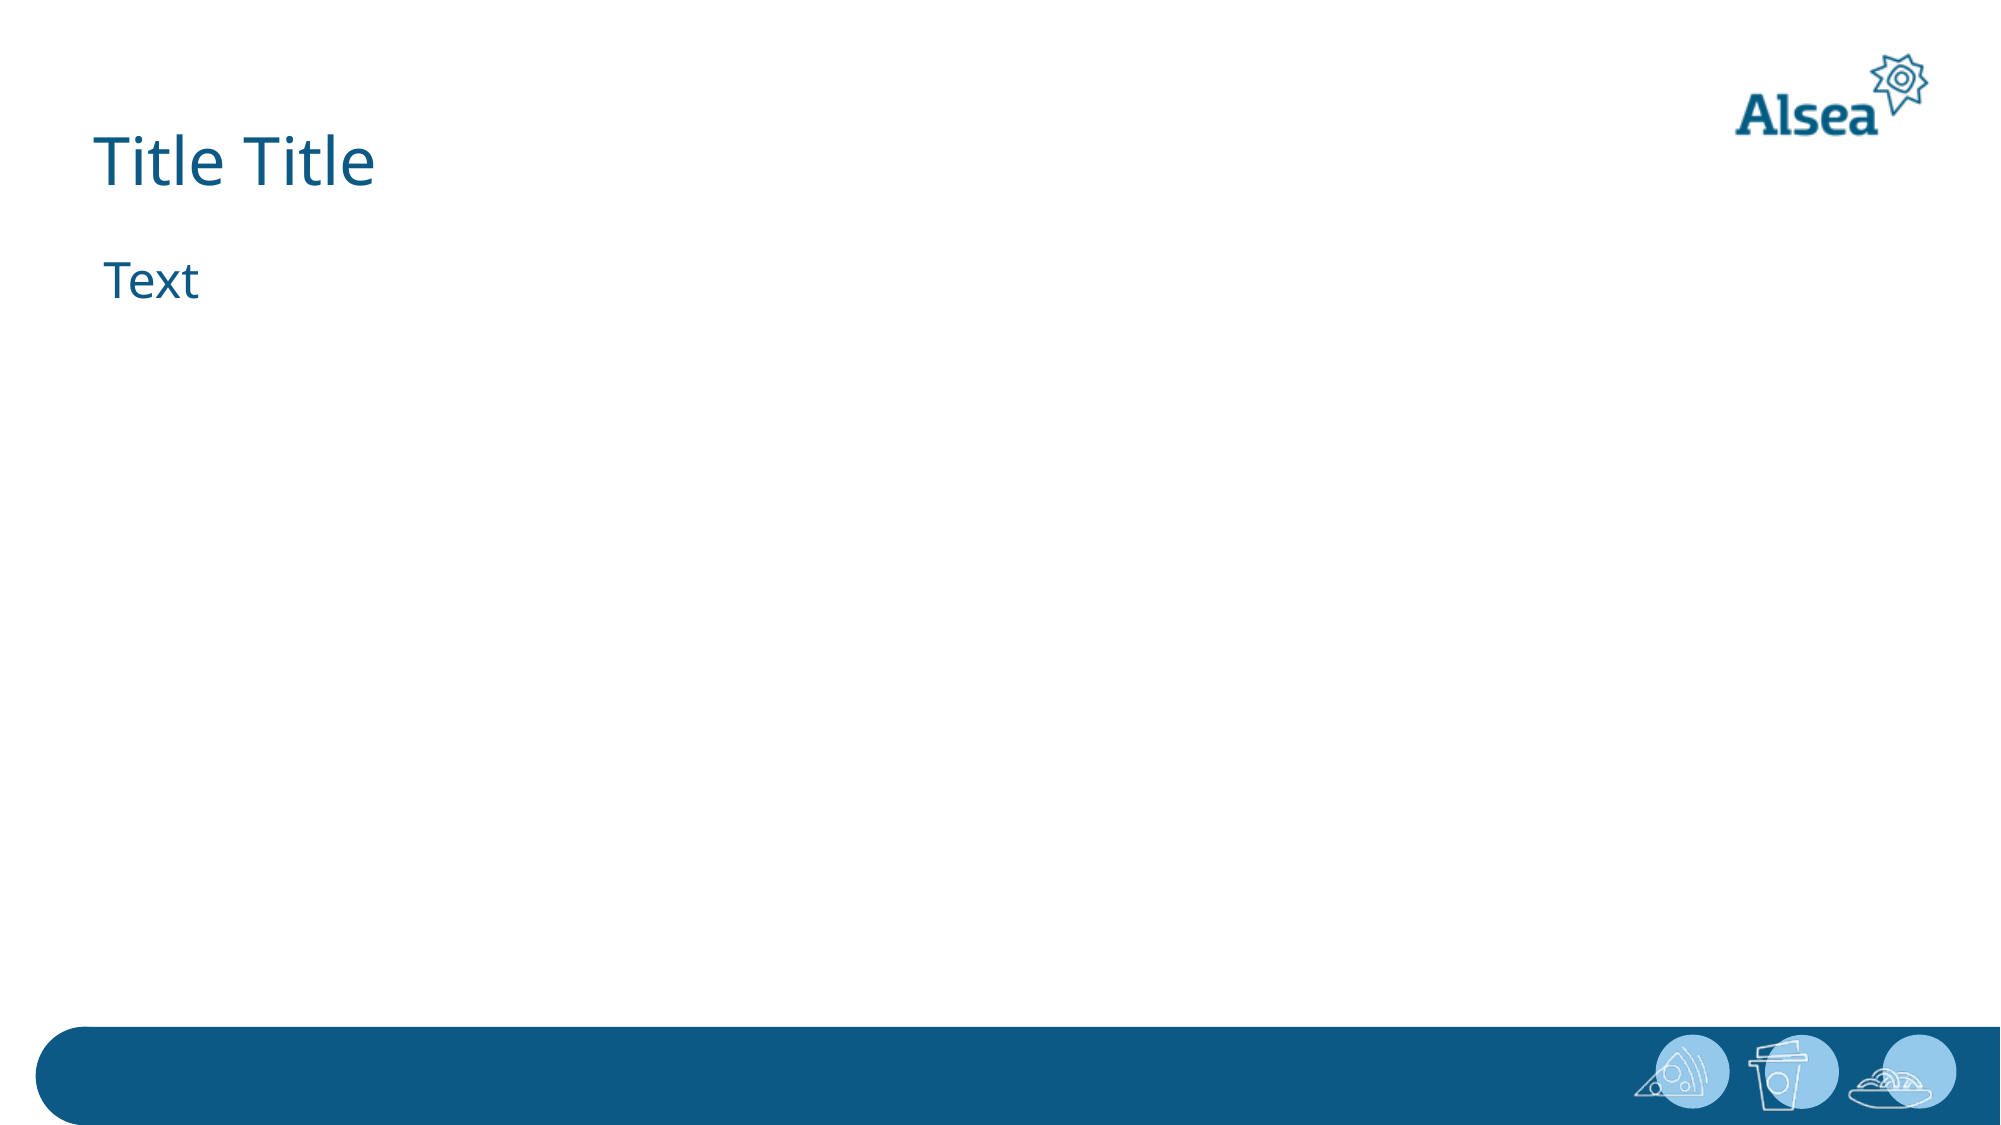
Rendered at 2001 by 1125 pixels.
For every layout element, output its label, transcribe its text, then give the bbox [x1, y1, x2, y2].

picture [1737, 1034, 1820, 1117]
picture [1629, 1029, 1713, 1114]
text_box Title Title [85, 39, 386, 207]
picture [1844, 1042, 1937, 1125]
picture [1726, 46, 1933, 146]
text_box Text [88, 240, 299, 316]
